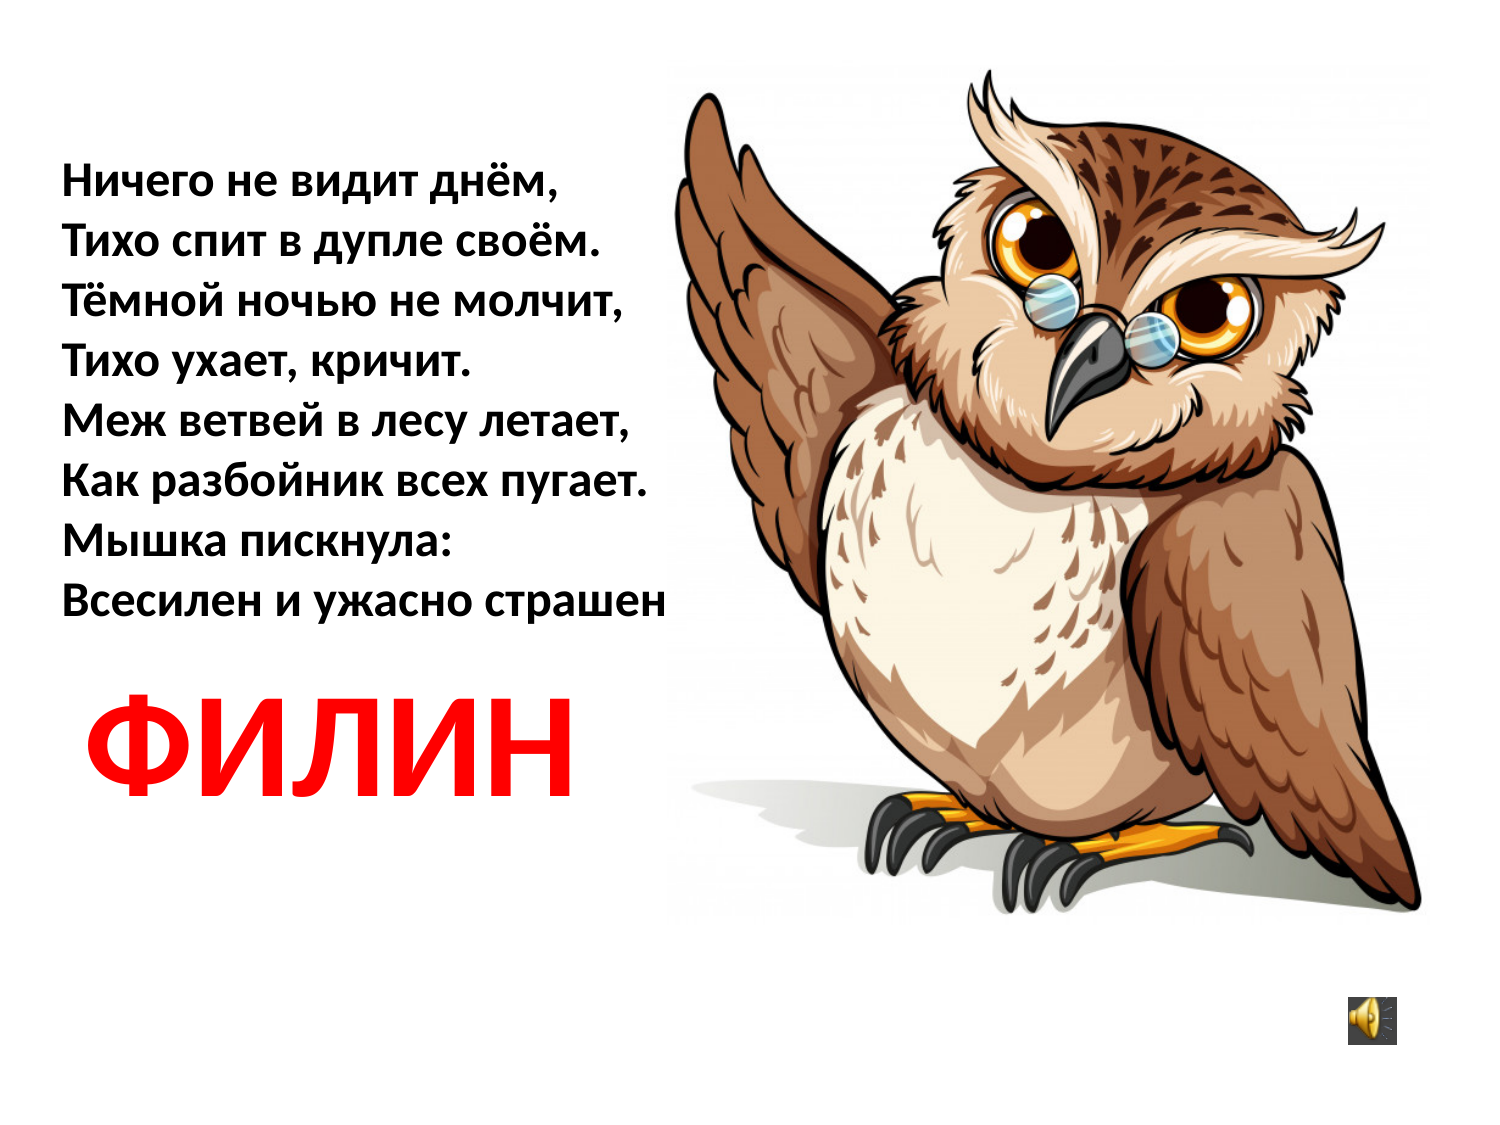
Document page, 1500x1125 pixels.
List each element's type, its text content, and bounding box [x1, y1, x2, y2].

text_box Ничего не видит днём, Тихо спит в дупле своём. Тёмной ночью не молчит, Тихо ухает, кричит. Меж ветвей в лесу летает, Как разбойник всех пугает. Мышка пискнула: Всесилен и ужасно страшен… [46, 138, 662, 634]
picture [667, 58, 1430, 926]
text_box ФИЛИН [70, 638, 642, 834]
picture [1347, 995, 1398, 1047]
